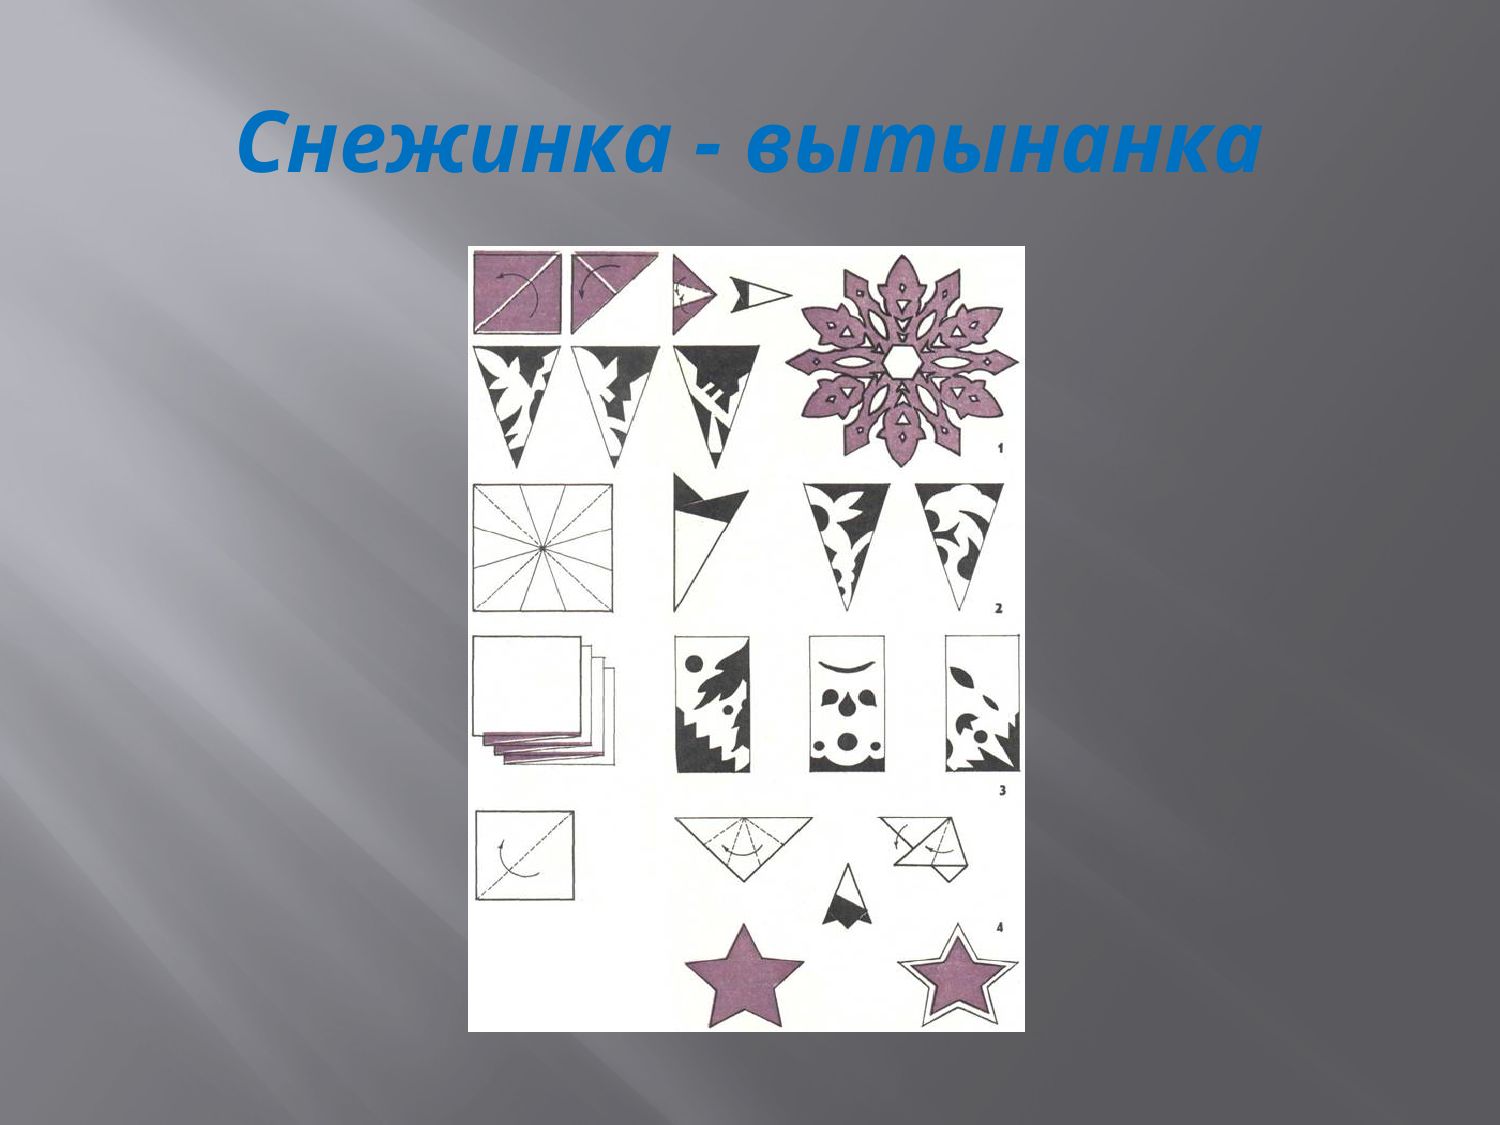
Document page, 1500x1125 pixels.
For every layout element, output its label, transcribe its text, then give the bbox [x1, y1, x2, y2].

title Снежинка - вытынанка [75, 45, 1425, 233]
picture [468, 245, 1025, 1032]
